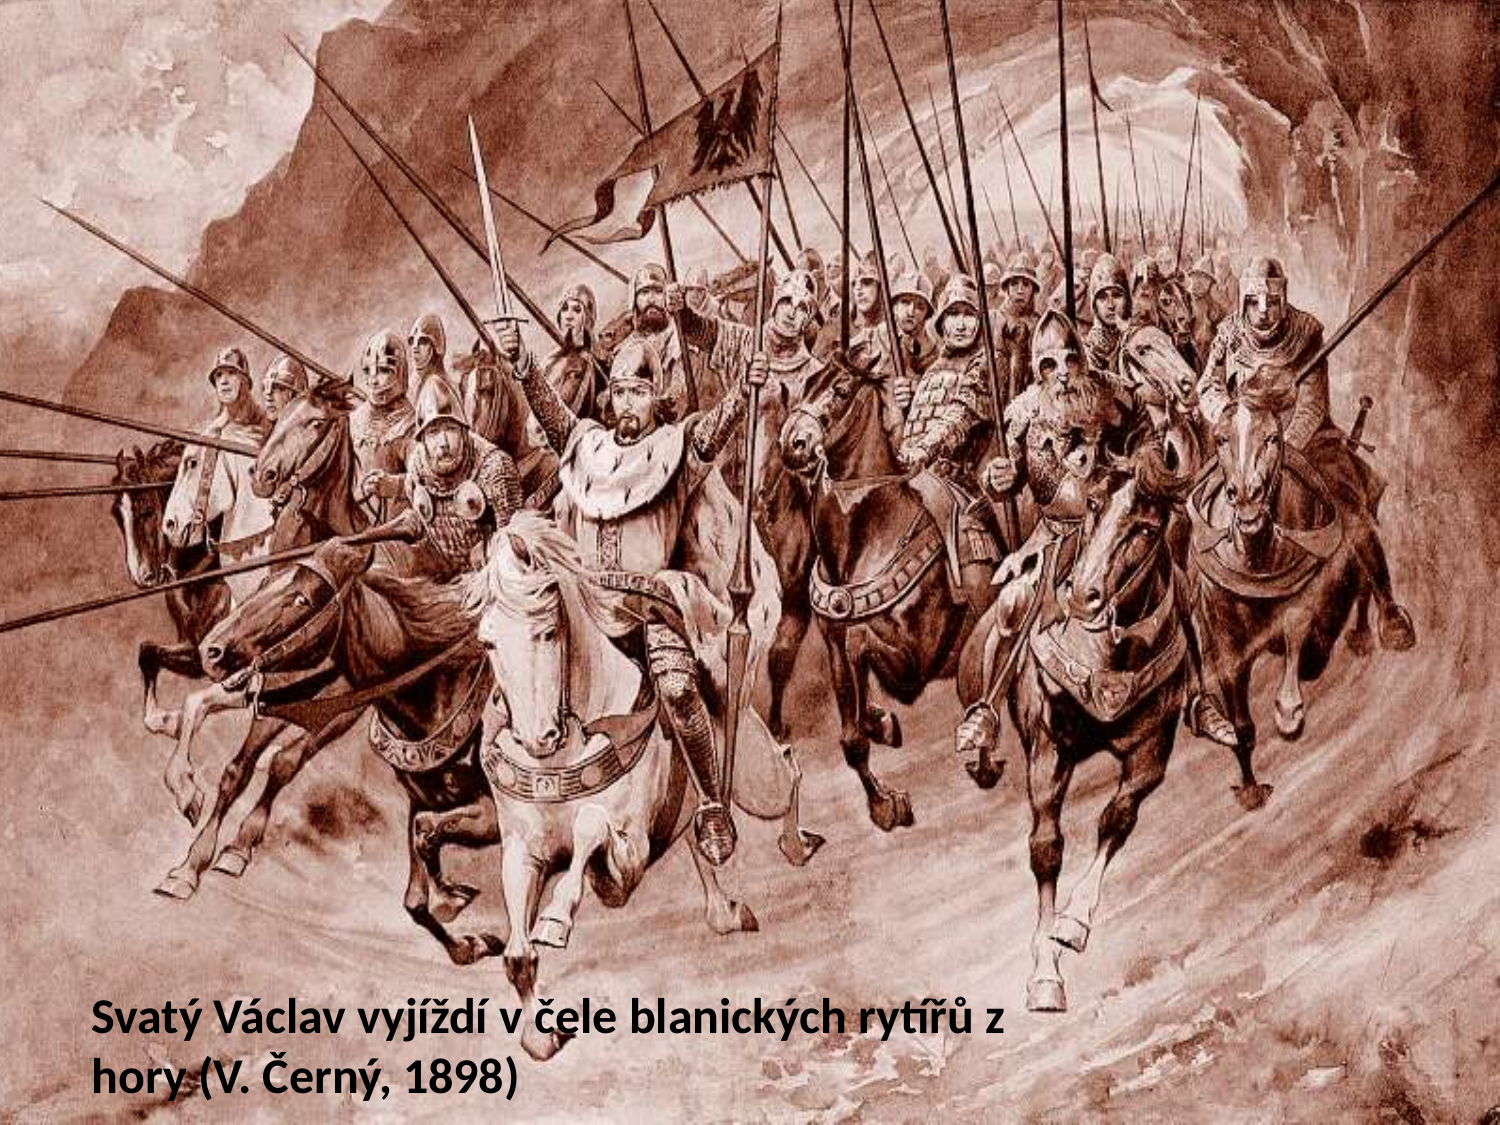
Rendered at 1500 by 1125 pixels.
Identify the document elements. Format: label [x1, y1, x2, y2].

list [0, 0, 1500, 1125]
